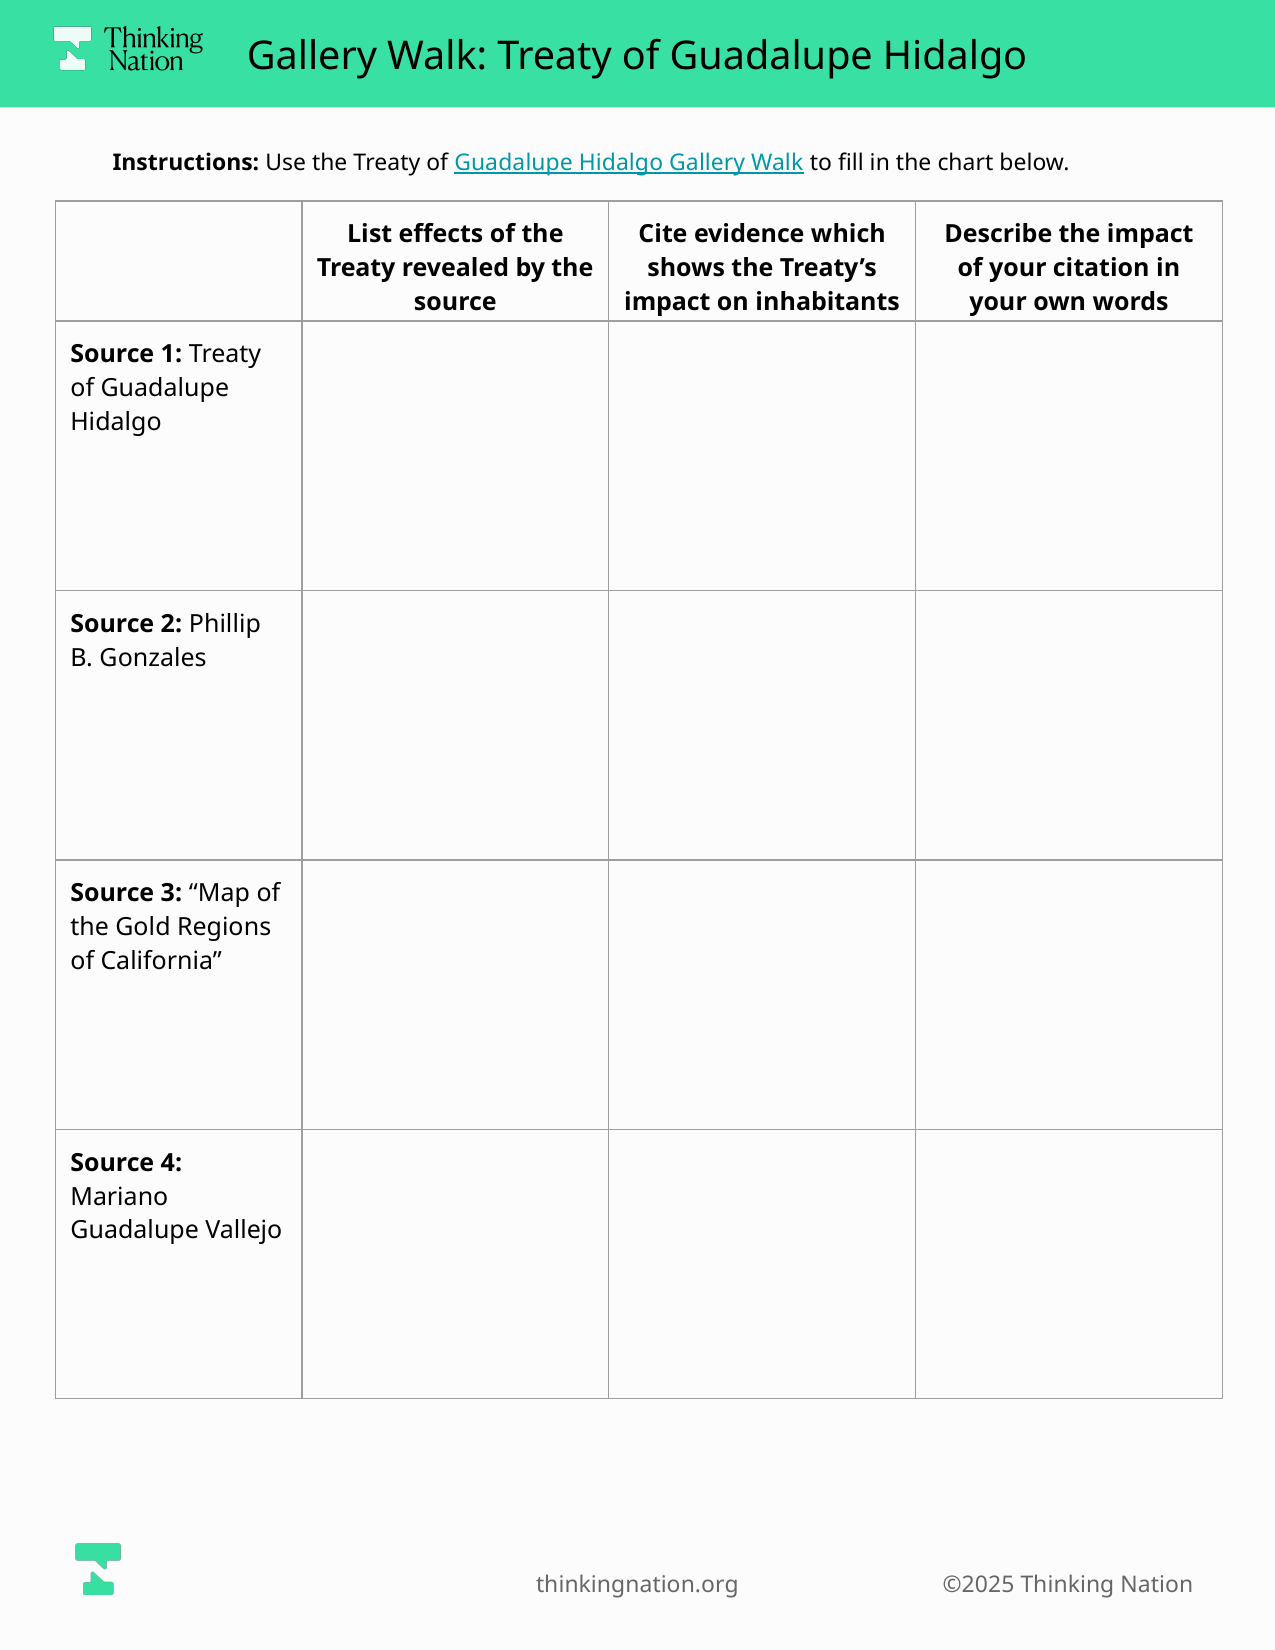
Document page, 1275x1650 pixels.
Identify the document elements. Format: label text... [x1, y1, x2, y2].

table_cell Source 2: Phillip B. Gonzales [56, 591, 301, 859]
text_box Instructions: Use the Treaty of Guadalupe Hidalgo Gallery Walk to fill in the chart below. [97, 132, 1178, 194]
text_box thinkingnation.org [486, 1553, 789, 1605]
picture [62, 1533, 134, 1605]
table_cell [916, 1130, 1222, 1398]
table_header List effects of the Treaty revealed by the source [303, 202, 608, 320]
table_cell [916, 861, 1222, 1129]
picture [36, 12, 208, 84]
table_cell [916, 591, 1222, 859]
table_cell [303, 591, 608, 859]
table_cell [303, 1130, 608, 1398]
table_cell [609, 861, 915, 1129]
table_cell [609, 1130, 915, 1398]
text_box Gallery Walk: Treaty of Guadalupe Hidalgo [0, 0, 1275, 108]
table_cell Source 1: Treaty of Guadalupe Hidalgo [56, 322, 301, 590]
table_cell [303, 322, 608, 590]
table_header Describe the impact of your citation in your own words [916, 202, 1222, 320]
table_cell [303, 861, 608, 1129]
table_cell Source 4: Mariano Guadalupe Vallejo [56, 1130, 301, 1398]
table_cell [609, 322, 915, 590]
table_header Cite evidence which shows the Treaty’s impact on inhabitants [609, 202, 915, 320]
table_cell [609, 591, 915, 859]
table_header [56, 202, 301, 320]
table_cell Source 3: “Map of the Gold Regions of California” [56, 861, 301, 1129]
table_cell [916, 322, 1222, 590]
text_box ©2025 Thinking Nation [907, 1553, 1210, 1605]
